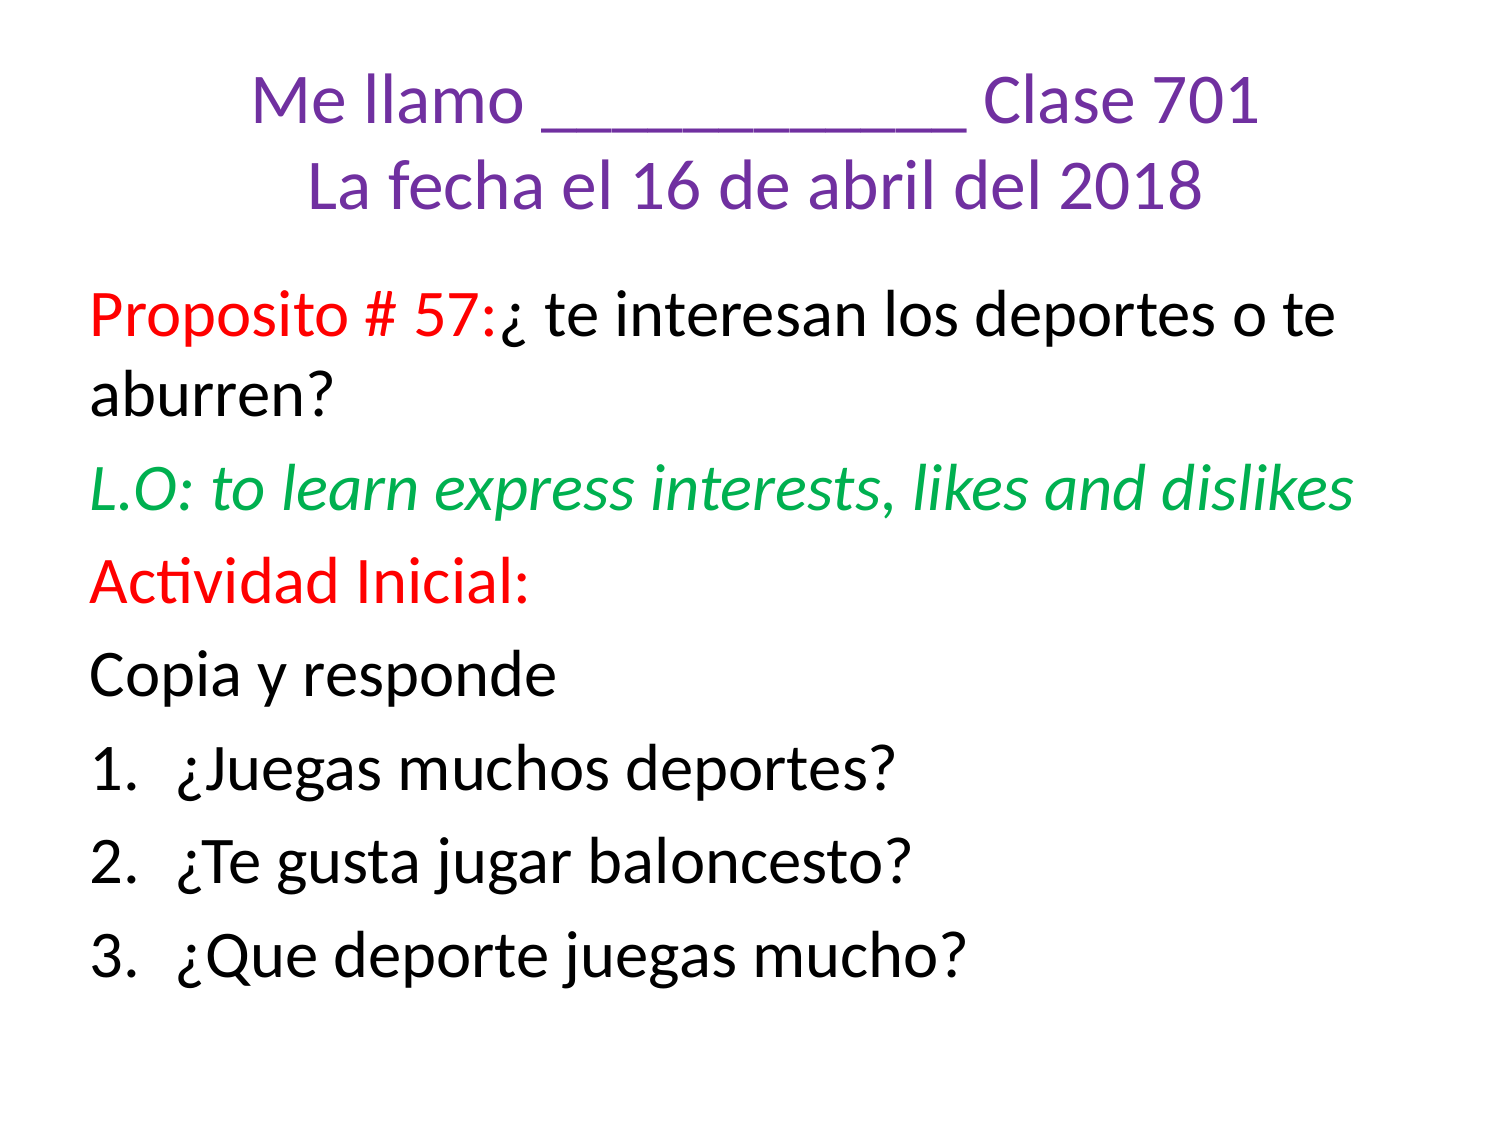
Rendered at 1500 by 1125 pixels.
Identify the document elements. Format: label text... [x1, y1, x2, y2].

text_box Me llamo ____________ Clase 701 La fecha el 16 de abril del 2018 [12, 45, 1500, 233]
text_box Proposito # 57:¿ te interesan los deportes o te aburren? L.O: to learn express interests, likes and dislikes Actividad Inicial: Copia y responde ¿Juegas muchos deportes? ¿Te gusta jugar baloncesto? ¿Que deporte juegas mucho? [74, 262, 1425, 1005]
